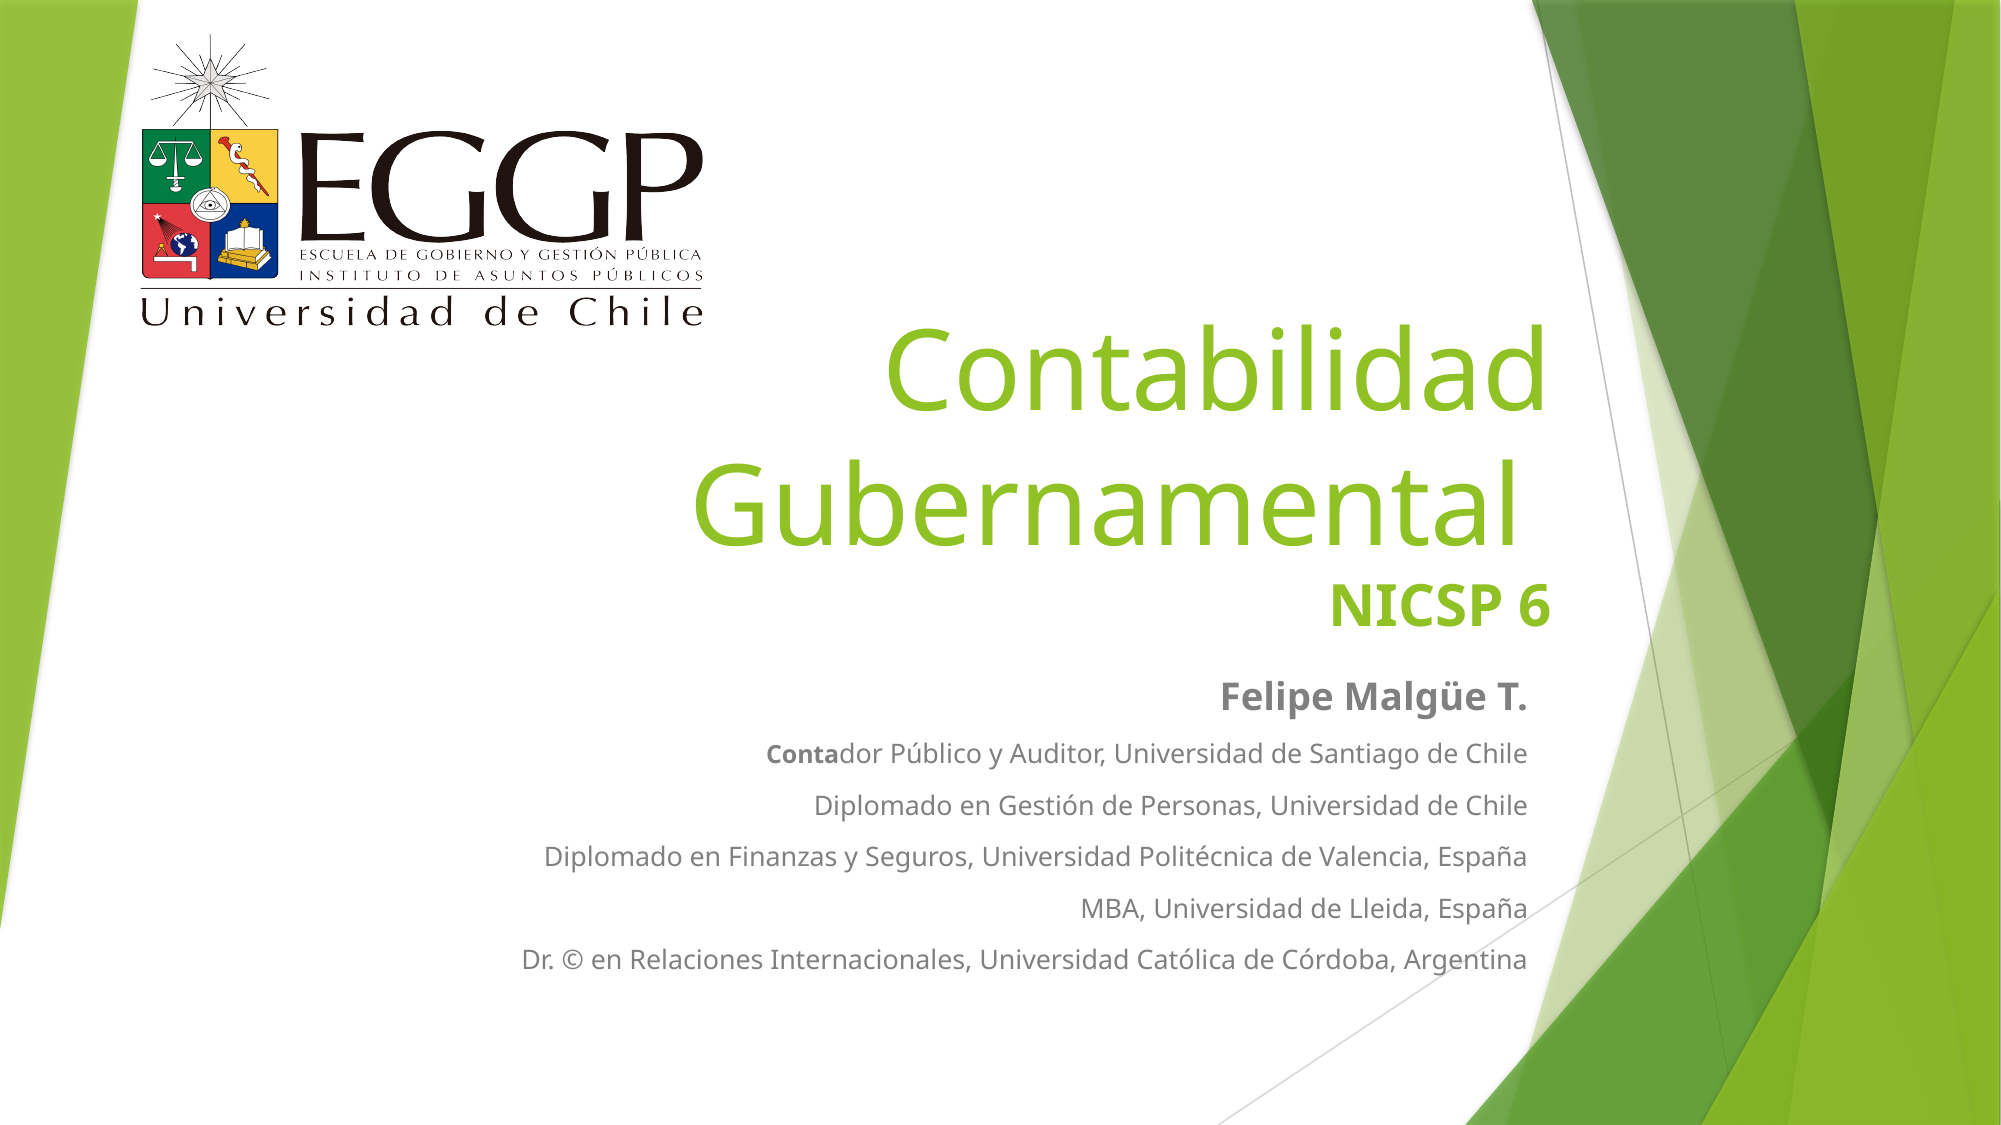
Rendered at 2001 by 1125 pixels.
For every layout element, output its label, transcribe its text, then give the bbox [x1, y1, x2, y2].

title Contabilidad Gubernamental NICSP 6 [397, 582, 1568, 646]
subtitle Felipe Malgüe T. Contador Público y Auditor, Universidad de Santiago de Chile Diplomado en Gestión de Personas, Universidad de Chile Diplomado en Finanzas y Seguros, Universidad Politécnica de Valencia, España MBA, Universidad de Lleida, España Dr. © en Relaciones Internacionales, Universidad Católica de Córdoba, Argentina [247, 664, 1544, 983]
picture [112, 8, 730, 352]
